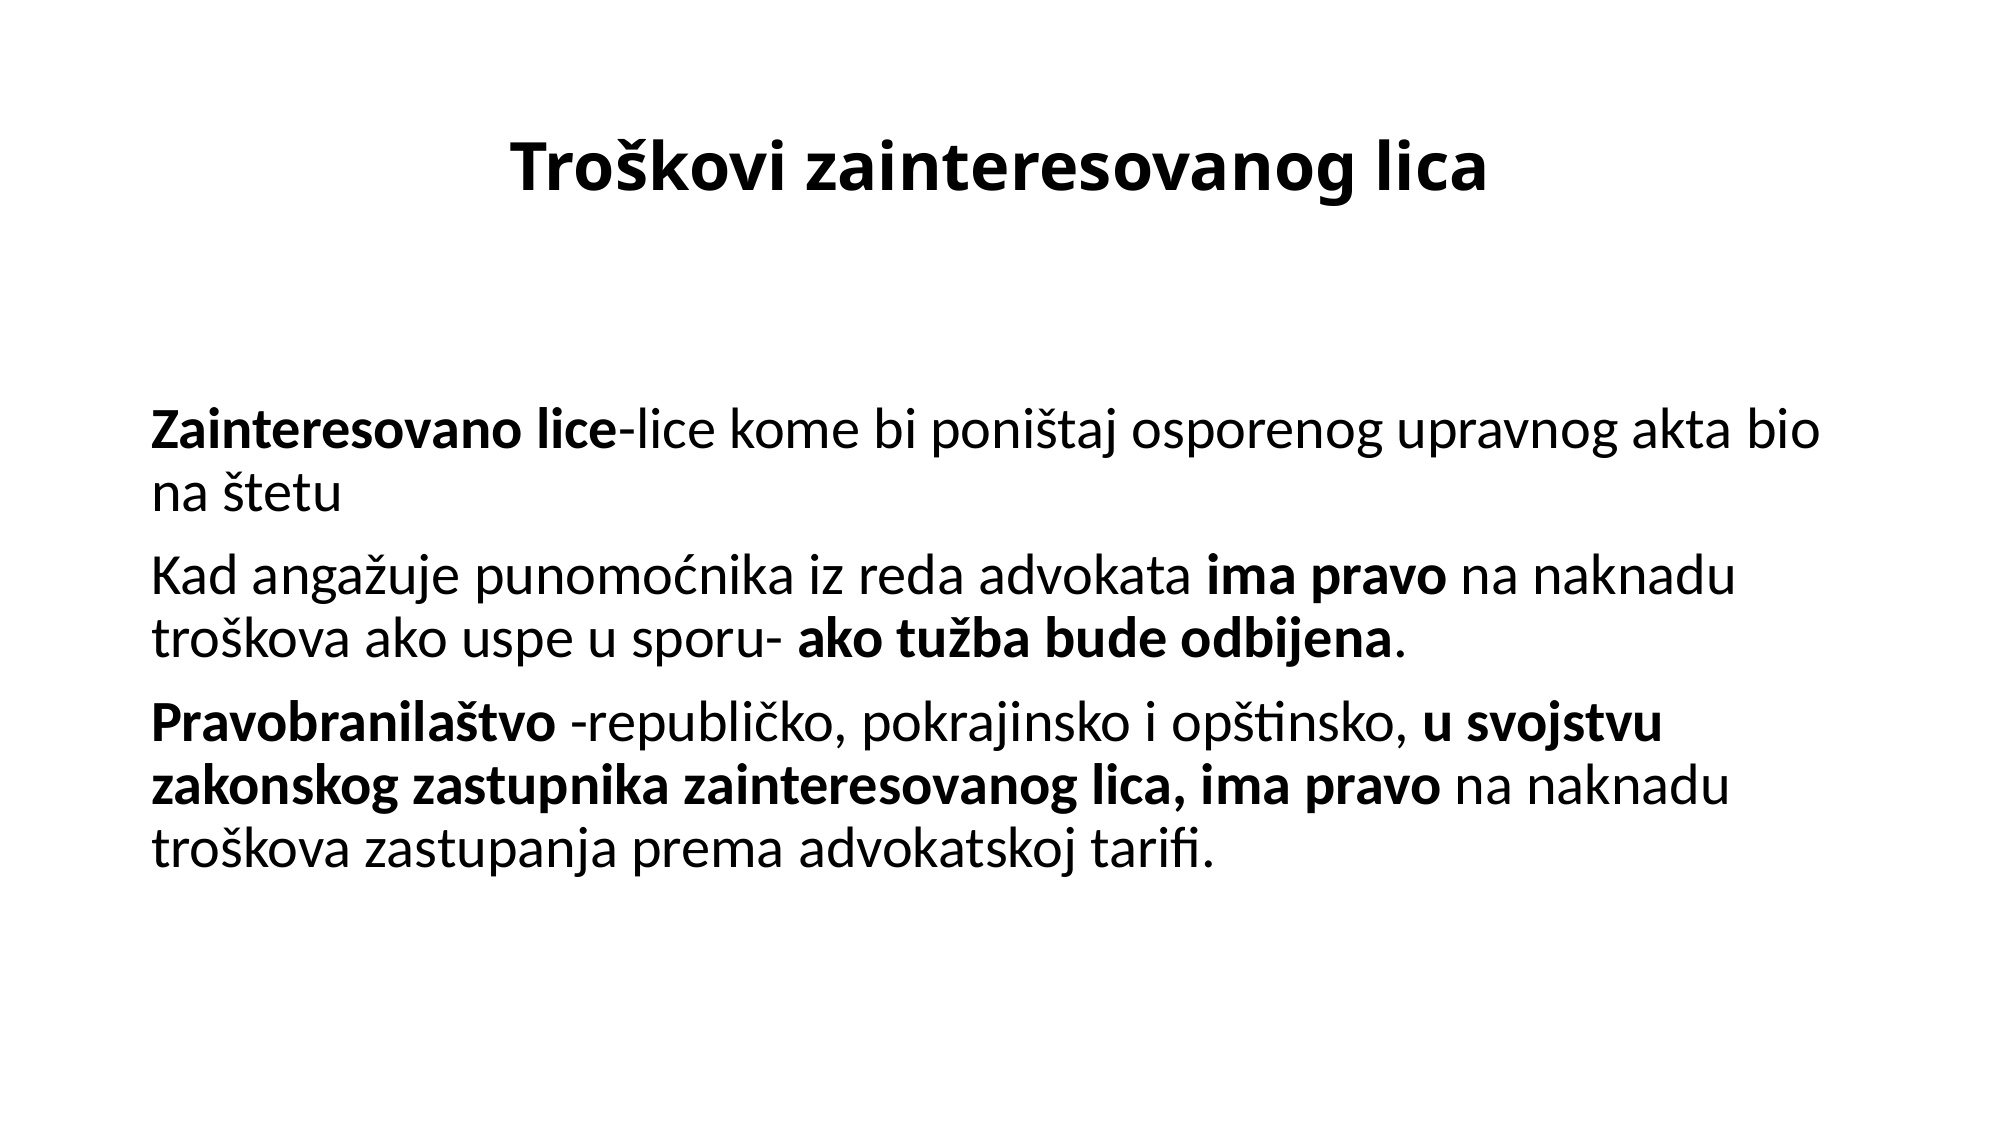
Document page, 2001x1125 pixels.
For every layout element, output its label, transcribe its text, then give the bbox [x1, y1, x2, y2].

title Troškovi zainteresovanog lica [137, 59, 1863, 278]
list Zainteresovano lice-lice kome bi poništaj osporenog upravnog akta bio na štetu Kad angažuje punomoćnika iz reda advokata ima pravo na naknadu troškova ako uspe u sporu- ako tužba bude odbijena. Pravobranilaštvo -republičko, pokrajinsko i opštinsko, u svojstvu zakonskog zastupnika zainteresovanog lica, ima pravo na naknadu troškova zastupanja prema advokatskoj tarifi. [136, 299, 1862, 1014]
